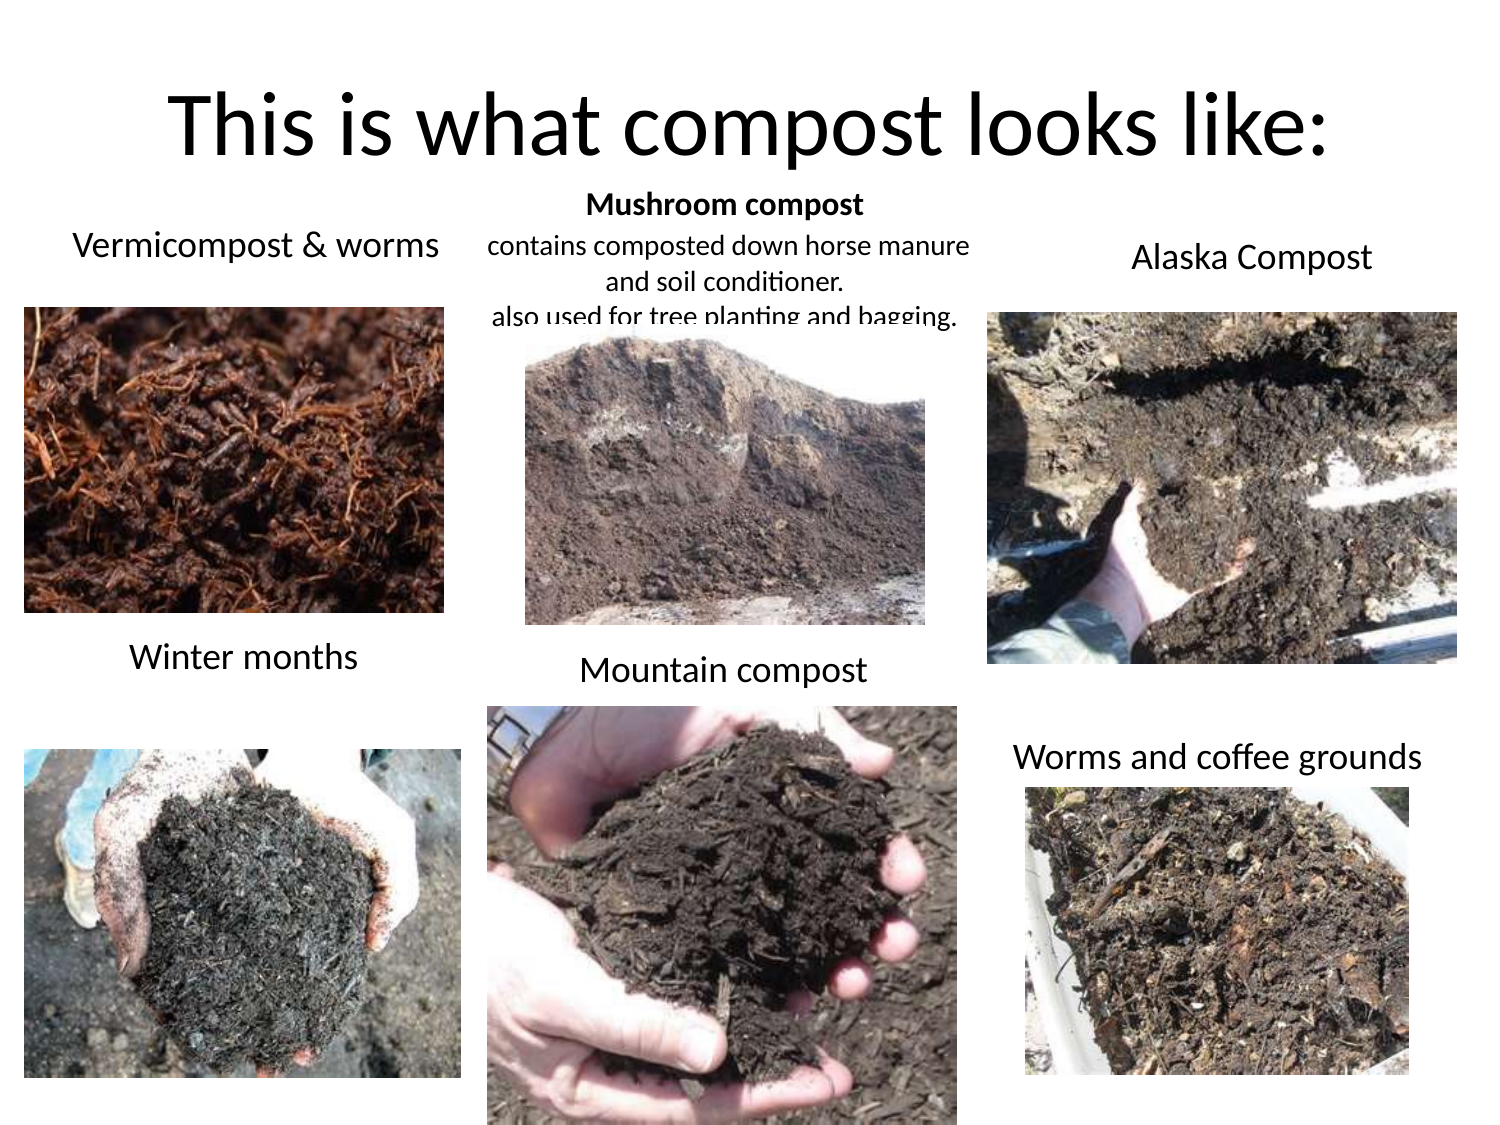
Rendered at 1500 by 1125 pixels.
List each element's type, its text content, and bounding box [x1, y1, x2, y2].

text_box Alaska Compost [1123, 224, 1381, 285]
picture [24, 749, 461, 1079]
text_box Worms and coffee grounds [1005, 724, 1431, 785]
text_box Mountain compost [571, 637, 876, 698]
picture [24, 307, 444, 613]
text_box Winter months [121, 624, 367, 685]
picture [524, 324, 926, 626]
text_box Mushroom compost contains composted down horse manure and soil conditioner. also used for tree planting and bagging. [450, 174, 1000, 340]
picture [487, 705, 957, 1125]
text_box Vermicompost & worms [64, 212, 448, 273]
title This is what compost looks like: [74, 24, 1426, 213]
picture [987, 312, 1457, 665]
picture [1024, 787, 1409, 1076]
